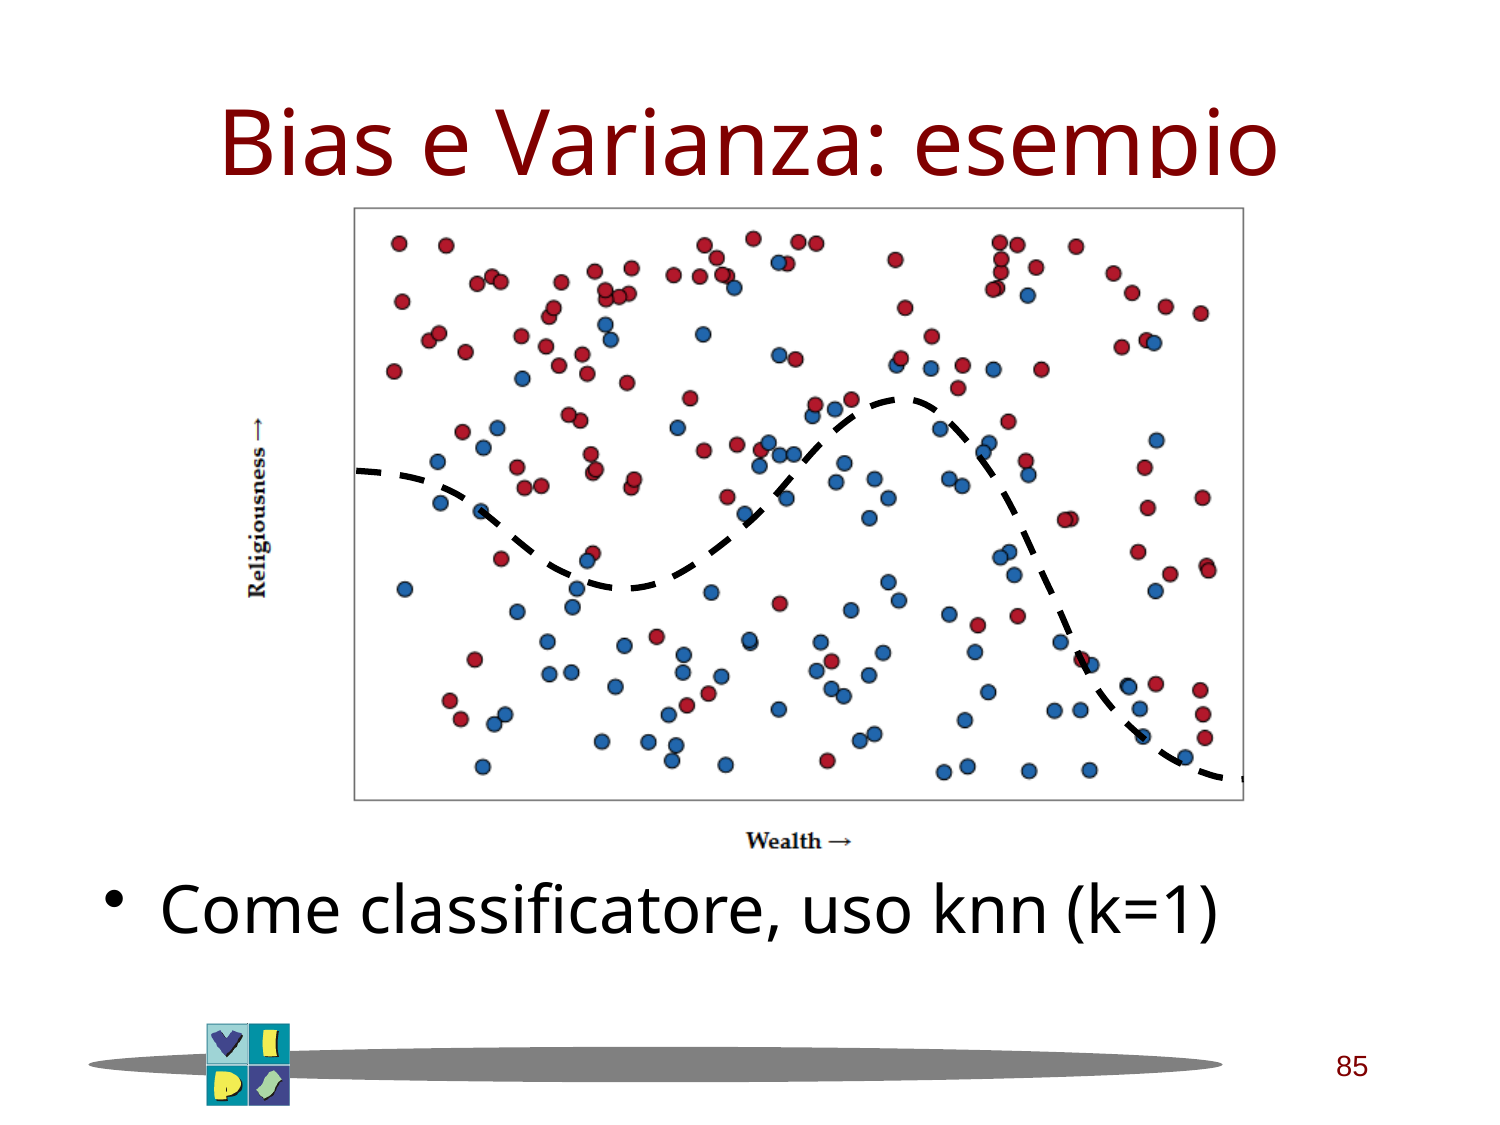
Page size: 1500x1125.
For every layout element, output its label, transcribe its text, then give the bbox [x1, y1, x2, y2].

picture [206, 1023, 290, 1106]
slide_number 85 [1033, 1039, 1384, 1118]
list Come classificatore, uso knn (k=1) [88, 859, 1439, 1000]
title Bias e Varianza: esempio [75, 45, 1425, 233]
picture [207, 178, 1274, 869]
